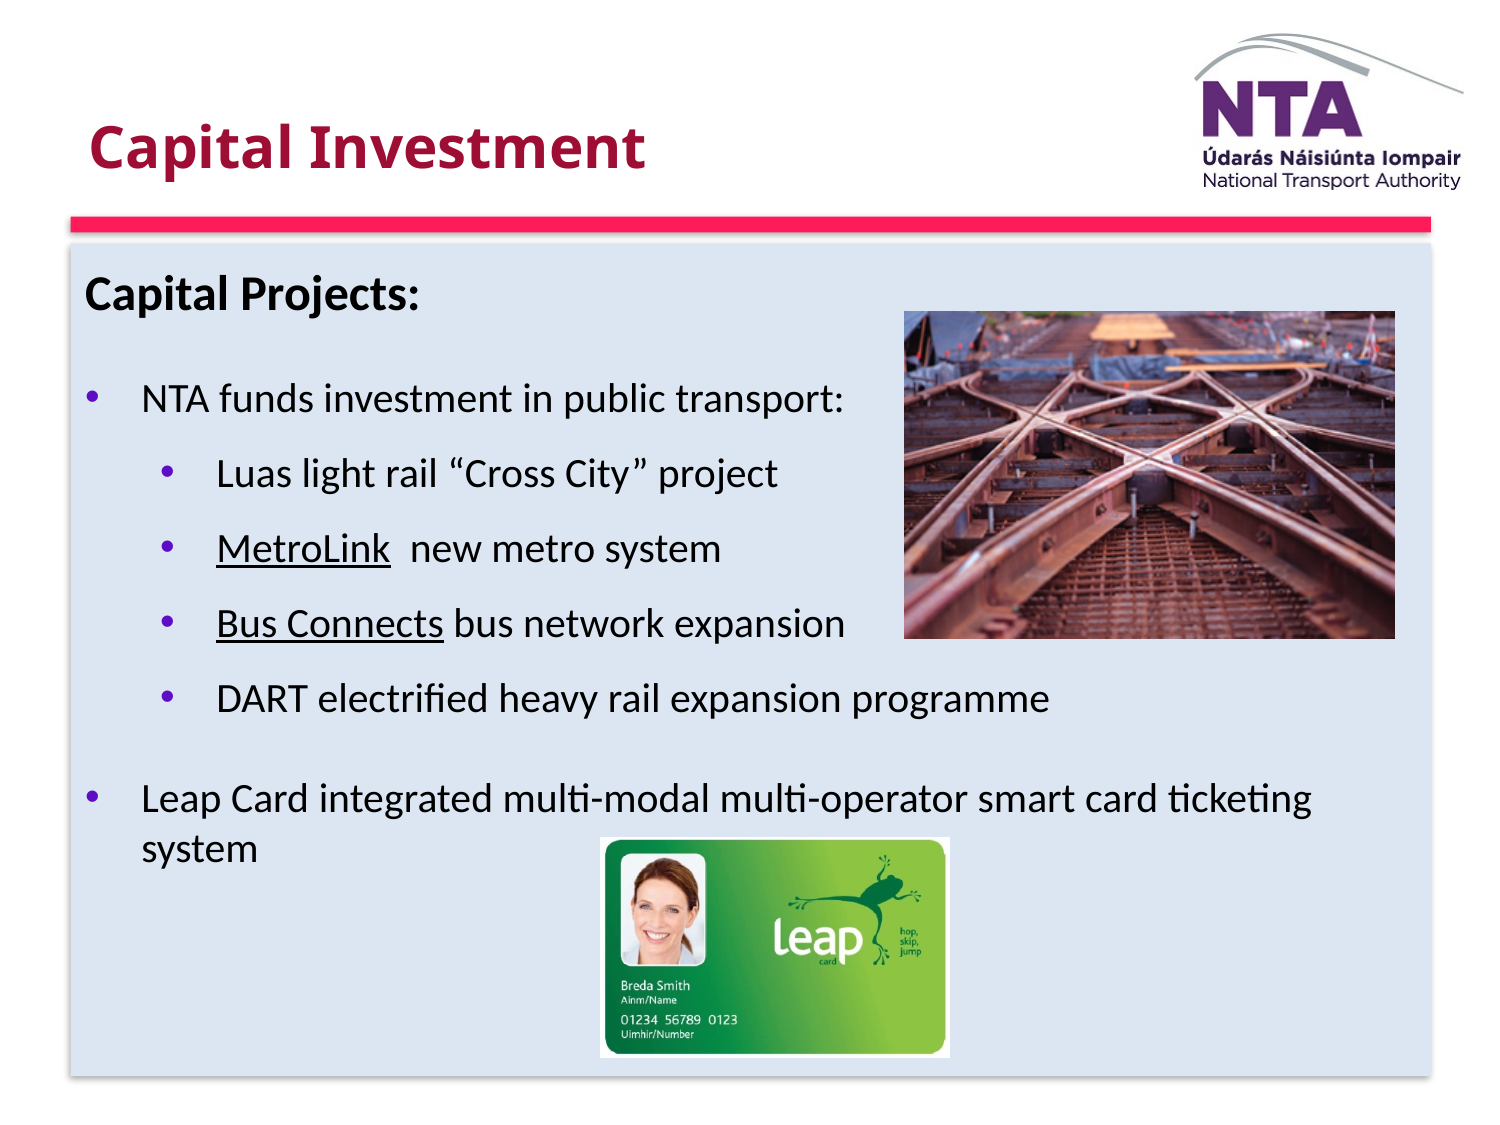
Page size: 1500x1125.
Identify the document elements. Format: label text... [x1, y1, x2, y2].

picture [1194, 32, 1464, 190]
picture [600, 837, 950, 1058]
picture [904, 311, 1395, 640]
text_box [70, 243, 1432, 1077]
text_box Capital Investment [74, 102, 1189, 188]
text_box [70, 216, 1432, 233]
text_box Capital Projects: NTA funds investment in public transport: Luas light rail “Cross City” project MetroLink new metro system Bus Connects bus network expansion DART electrified heavy rail expansion programme Leap Card integrated multi-modal multi-operator smart card ticketing system [70, 253, 1431, 879]
